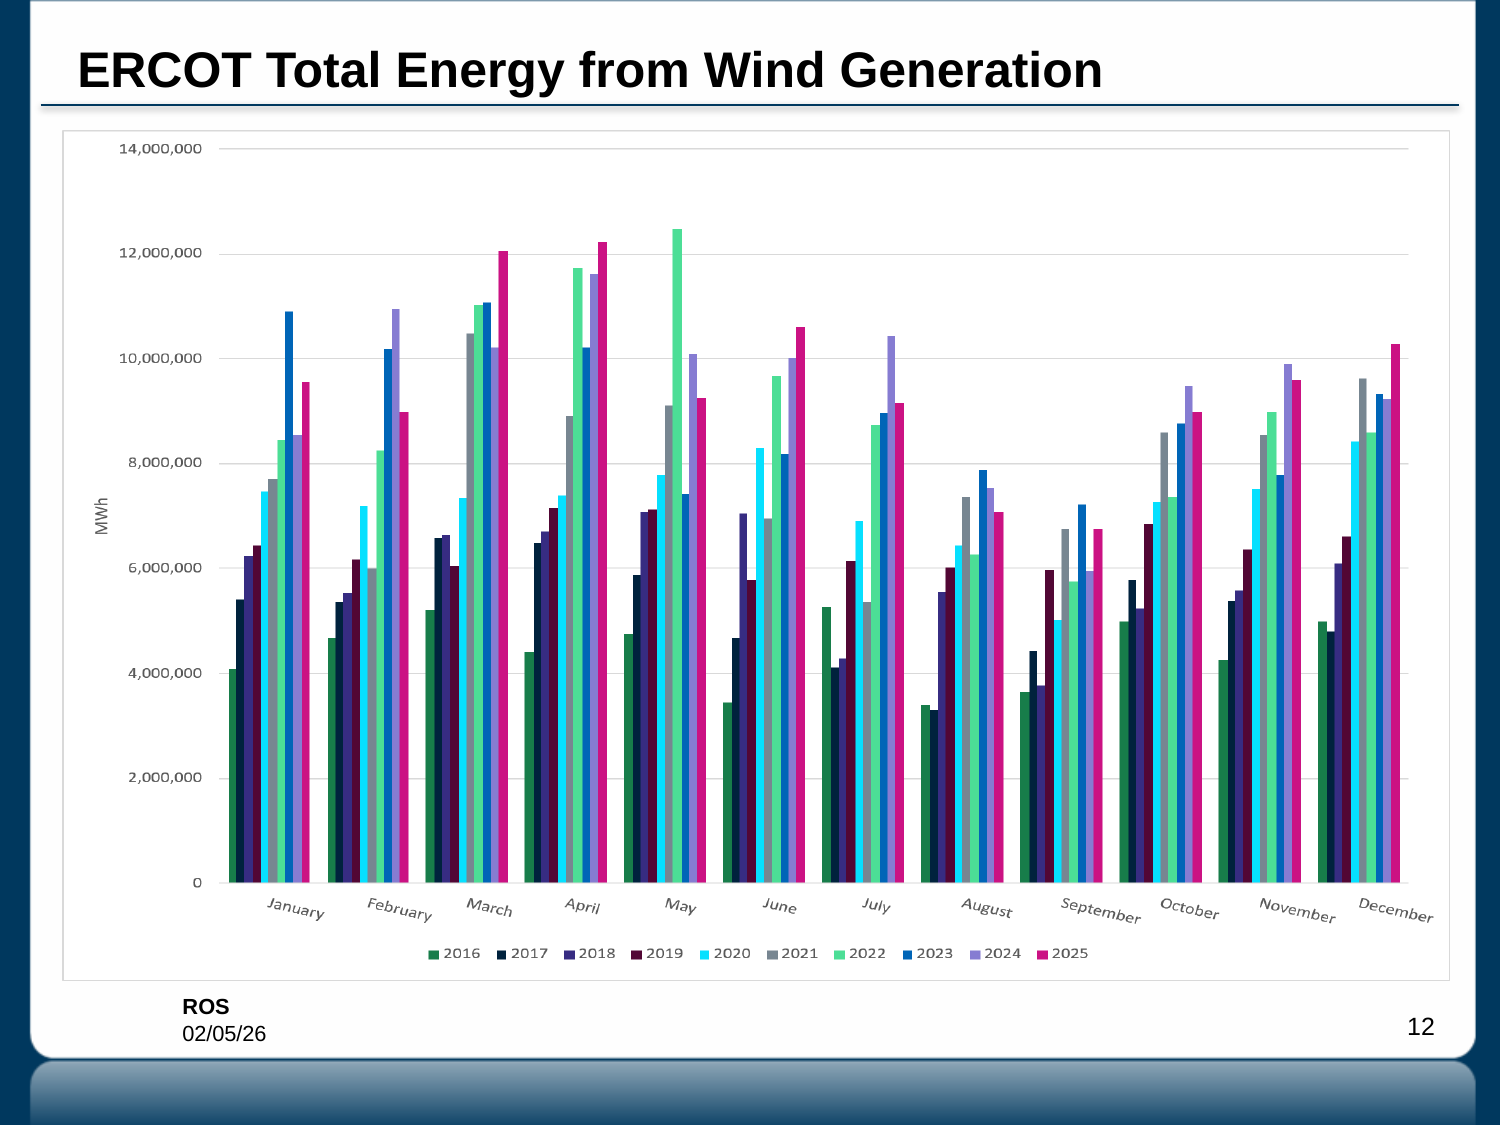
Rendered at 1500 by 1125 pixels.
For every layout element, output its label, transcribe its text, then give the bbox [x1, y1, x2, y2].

title ERCOT Total Energy from Wind Generation [62, 29, 1450, 106]
picture [0, 0, 1500, 1125]
